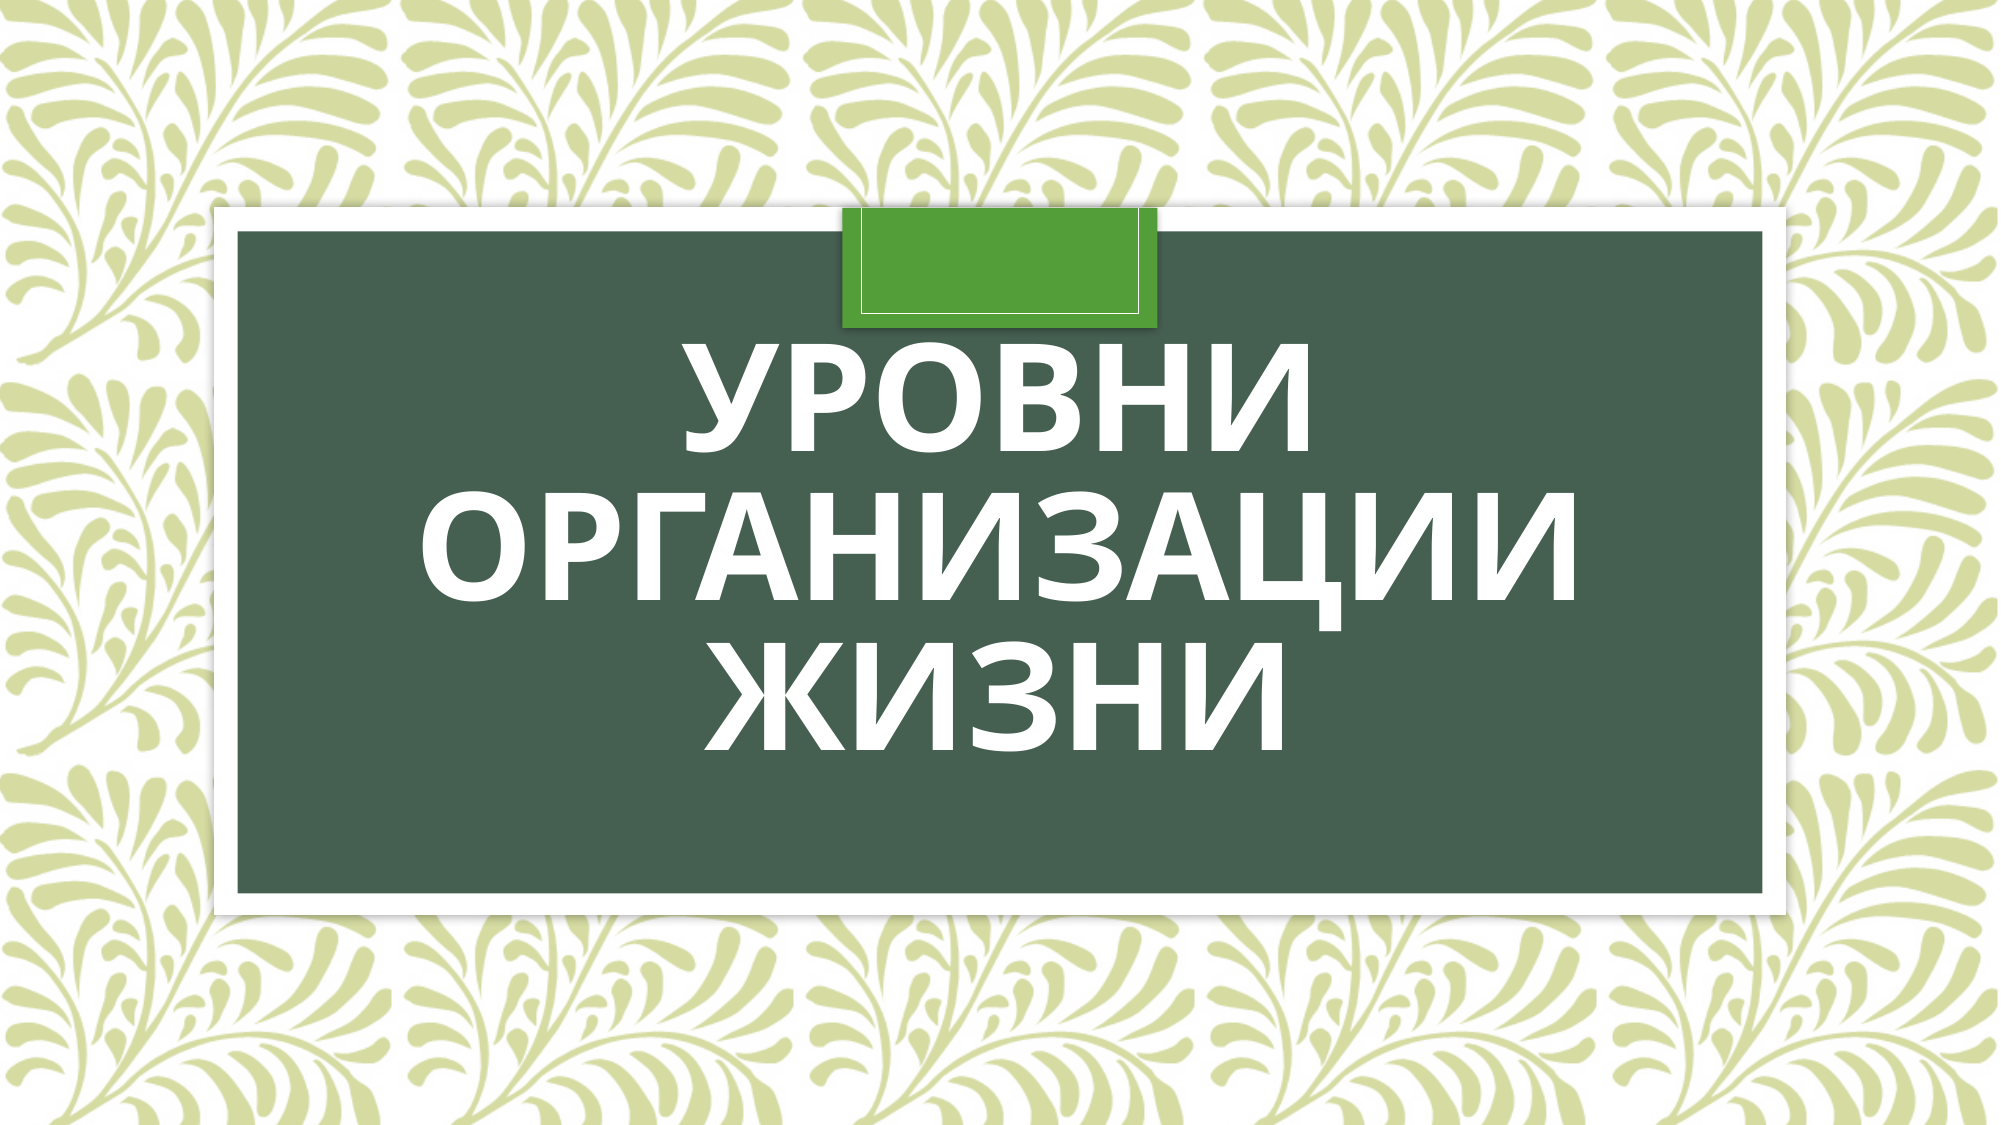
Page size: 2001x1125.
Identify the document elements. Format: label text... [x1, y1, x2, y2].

title Уровни организации жизни [256, 343, 1745, 769]
